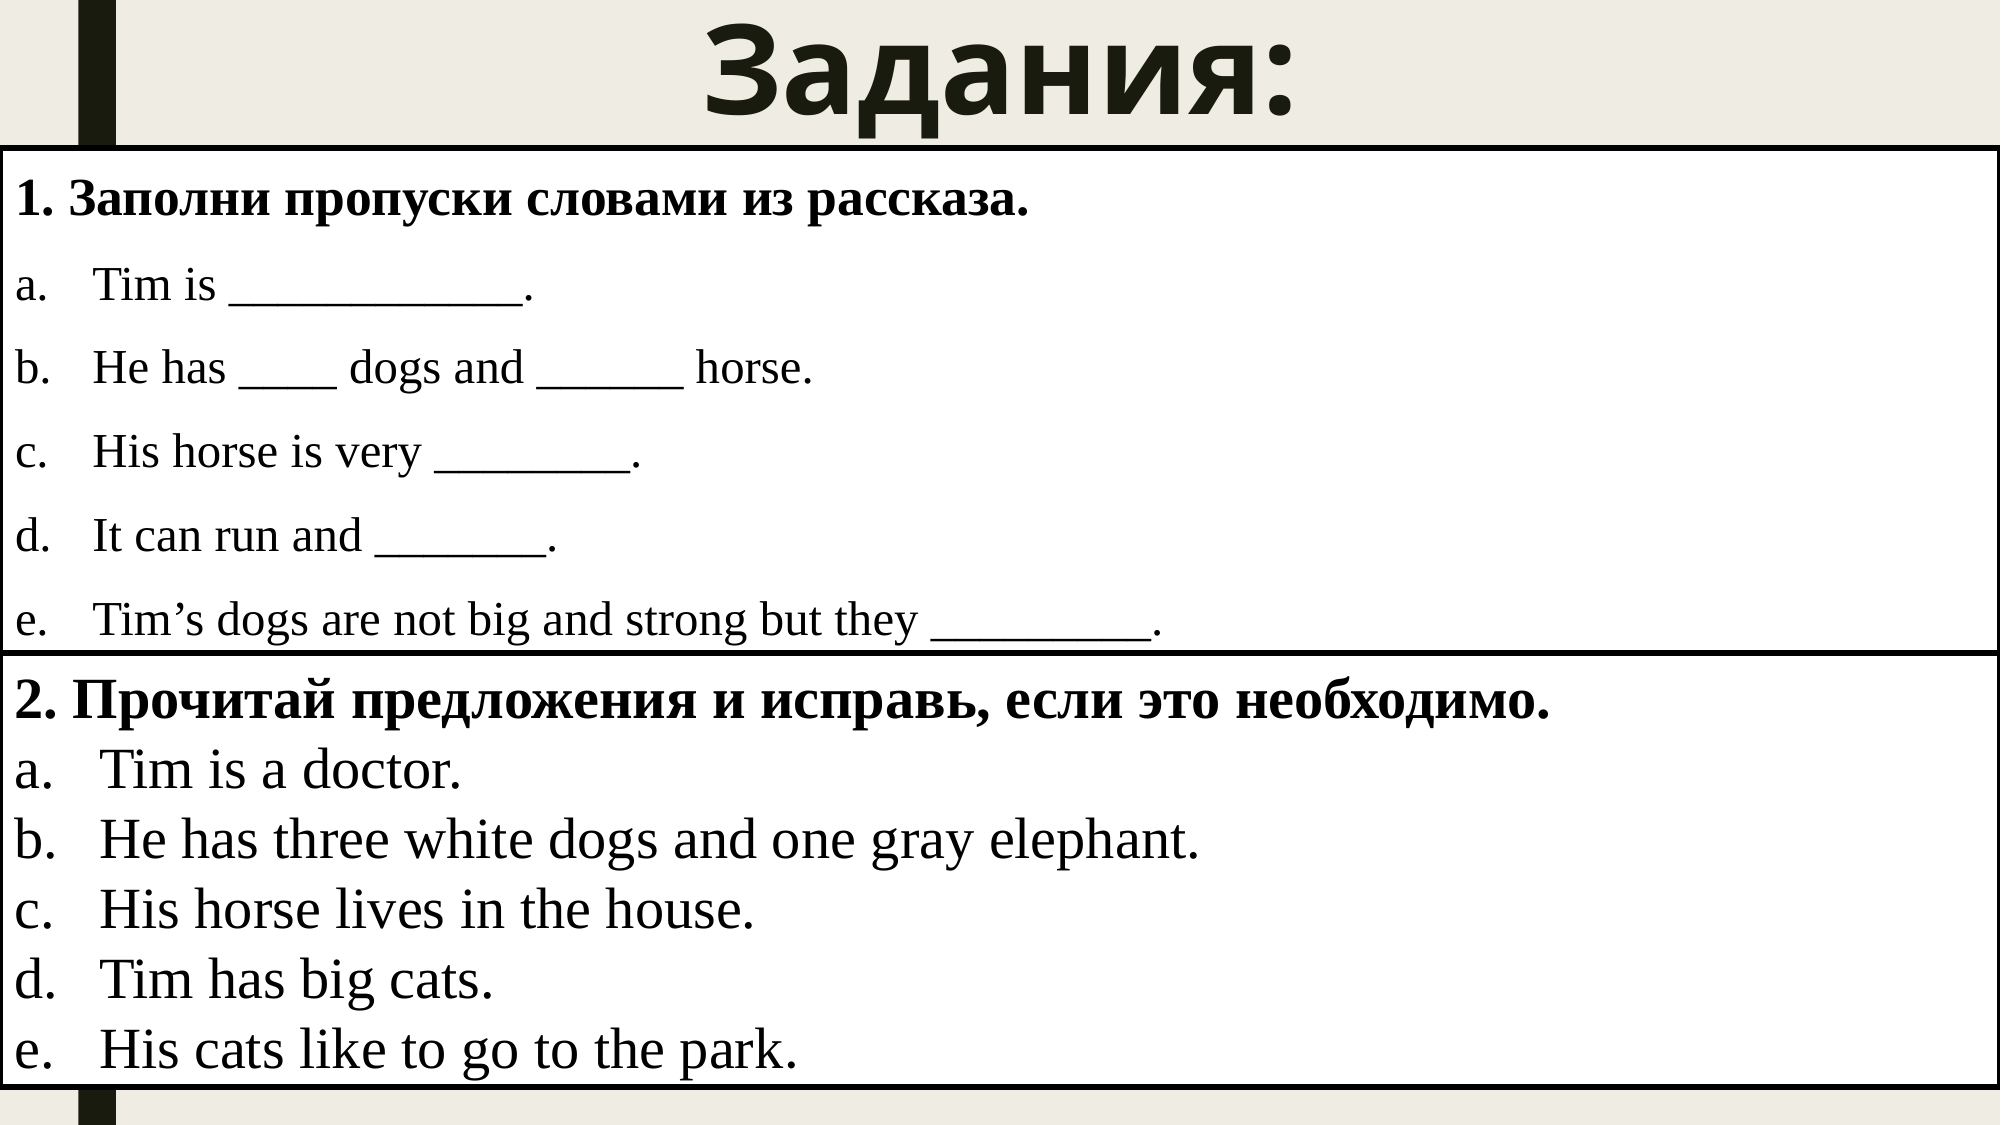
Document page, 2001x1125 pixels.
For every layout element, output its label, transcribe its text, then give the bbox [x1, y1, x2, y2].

text_box 2. Прочитай предложения и исправь, если это необходимо. Tim is a doctor. He has three white dogs and one gray elephant. His horse lives in the house. Tim has big cats. His cats like to go to the park. [0, 650, 2000, 1090]
list 1. Заполни пропуски словами из рассказа. Tim is ____________. He has ____ dogs and ______ horse. His horse is very ________. It can run and _______. Tim’s dogs are not big and strong but they _________. [0, 145, 2000, 650]
title Задания: [0, 0, 2000, 145]
